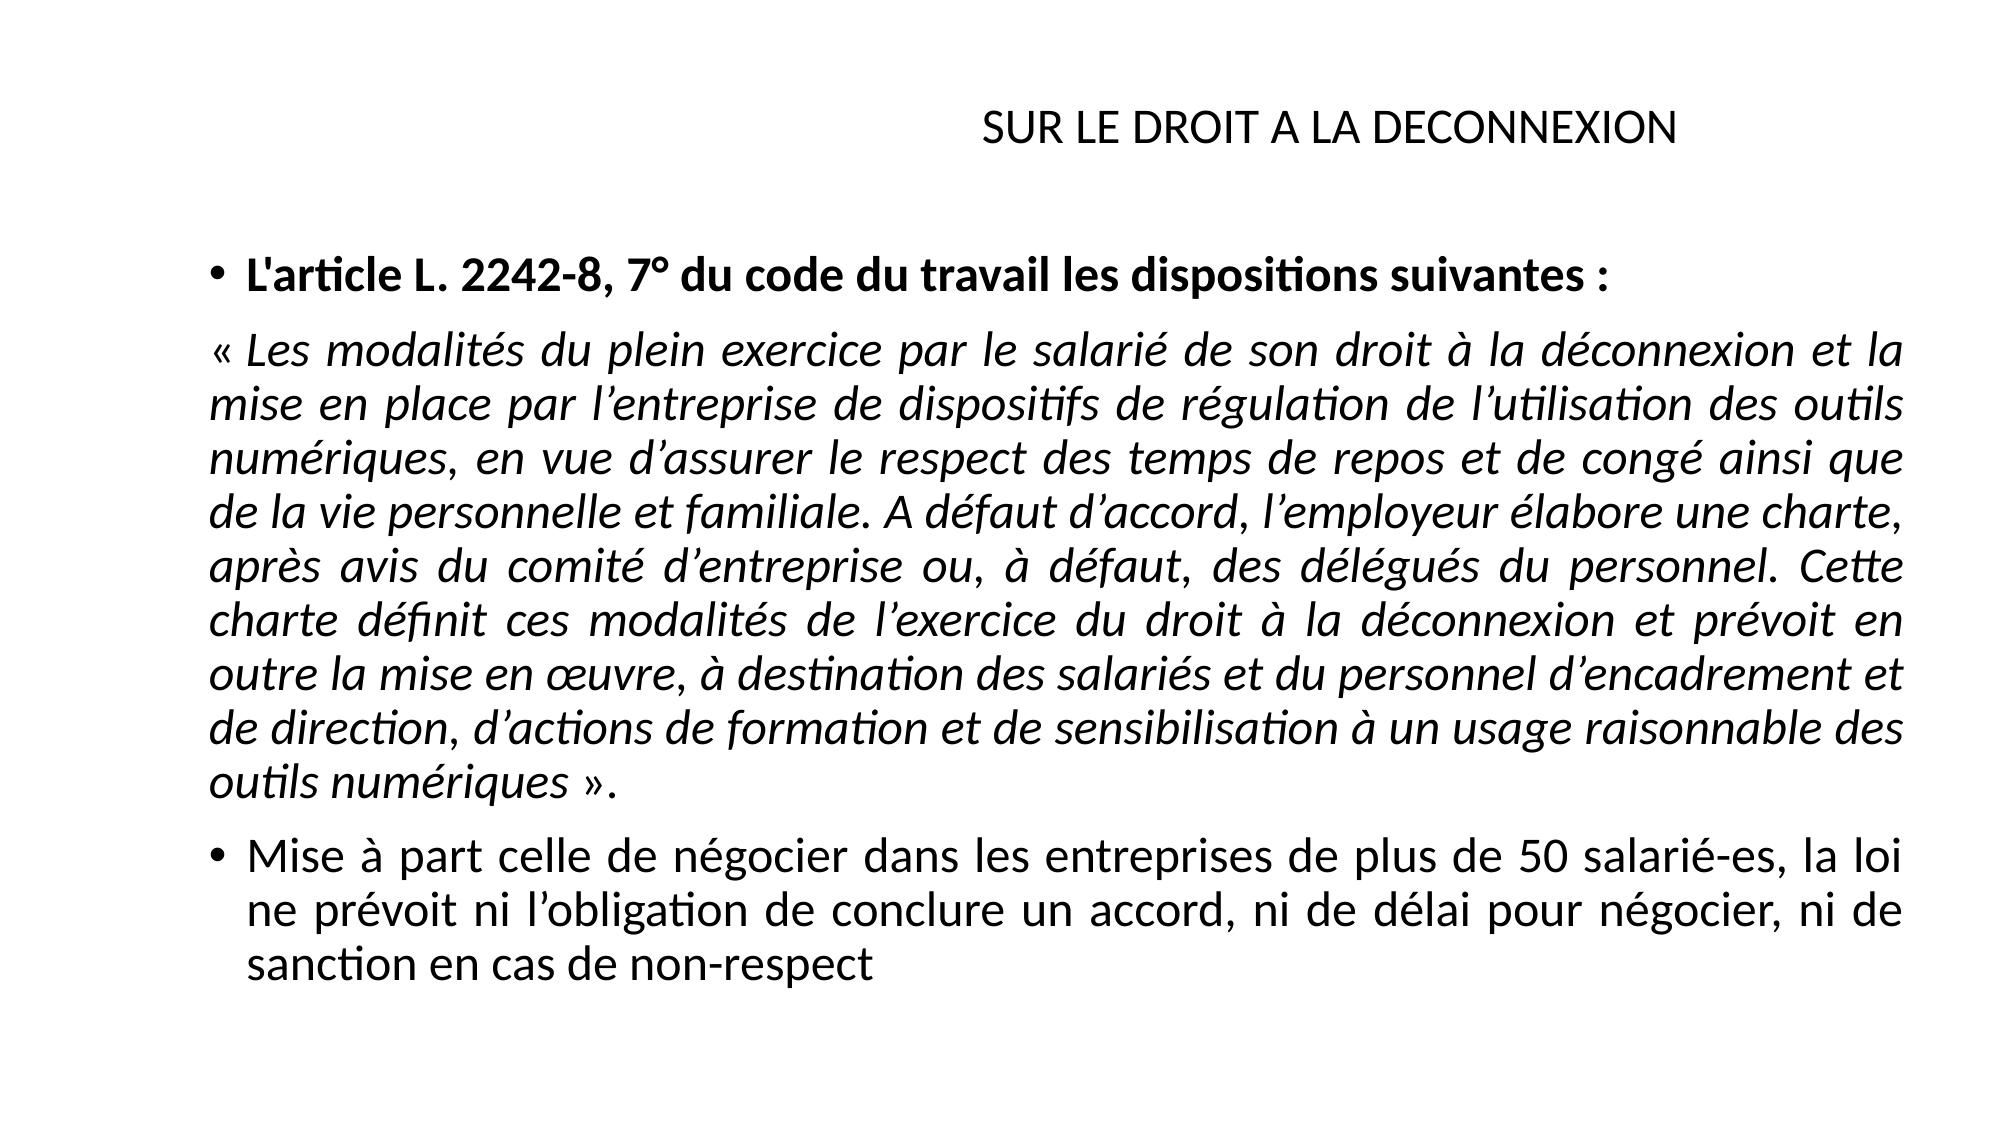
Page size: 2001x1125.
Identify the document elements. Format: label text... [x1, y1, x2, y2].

title SUR LE DROIT A LA DECONNEXION [797, 86, 1863, 168]
list L'article L. 2242-8, 7° du code du travail les dispositions suivantes : « Les modalités du plein exercice par le salarié de son droit à la déconnexion et la mise en place par l’entreprise de dispositifs de régulation de l’utilisation des outils numériques, en vue d’assurer le respect des temps de repos et de congé ainsi que de la vie personnelle et familiale. A défaut d’accord, l’employeur élabore une charte, après avis du comité d’entreprise ou, à défaut, des délégués du personnel. Cette charte définit ces modalités de l’exercice du droit à la déconnexion et prévoit en outre la mise en œuvre, à destination des salariés et du personnel d’encadrement et de direction, d’actions de formation et de sensibilisation à un usage raisonnable des outils numériques ». Mise à part celle de négocier dans les entreprises de plus de 50 salarié-es, la loi ne prévoit ni l’obligation de conclure un accord, ni de délai pour négocier, ni de sanction en cas de non-respect [193, 240, 1919, 955]
